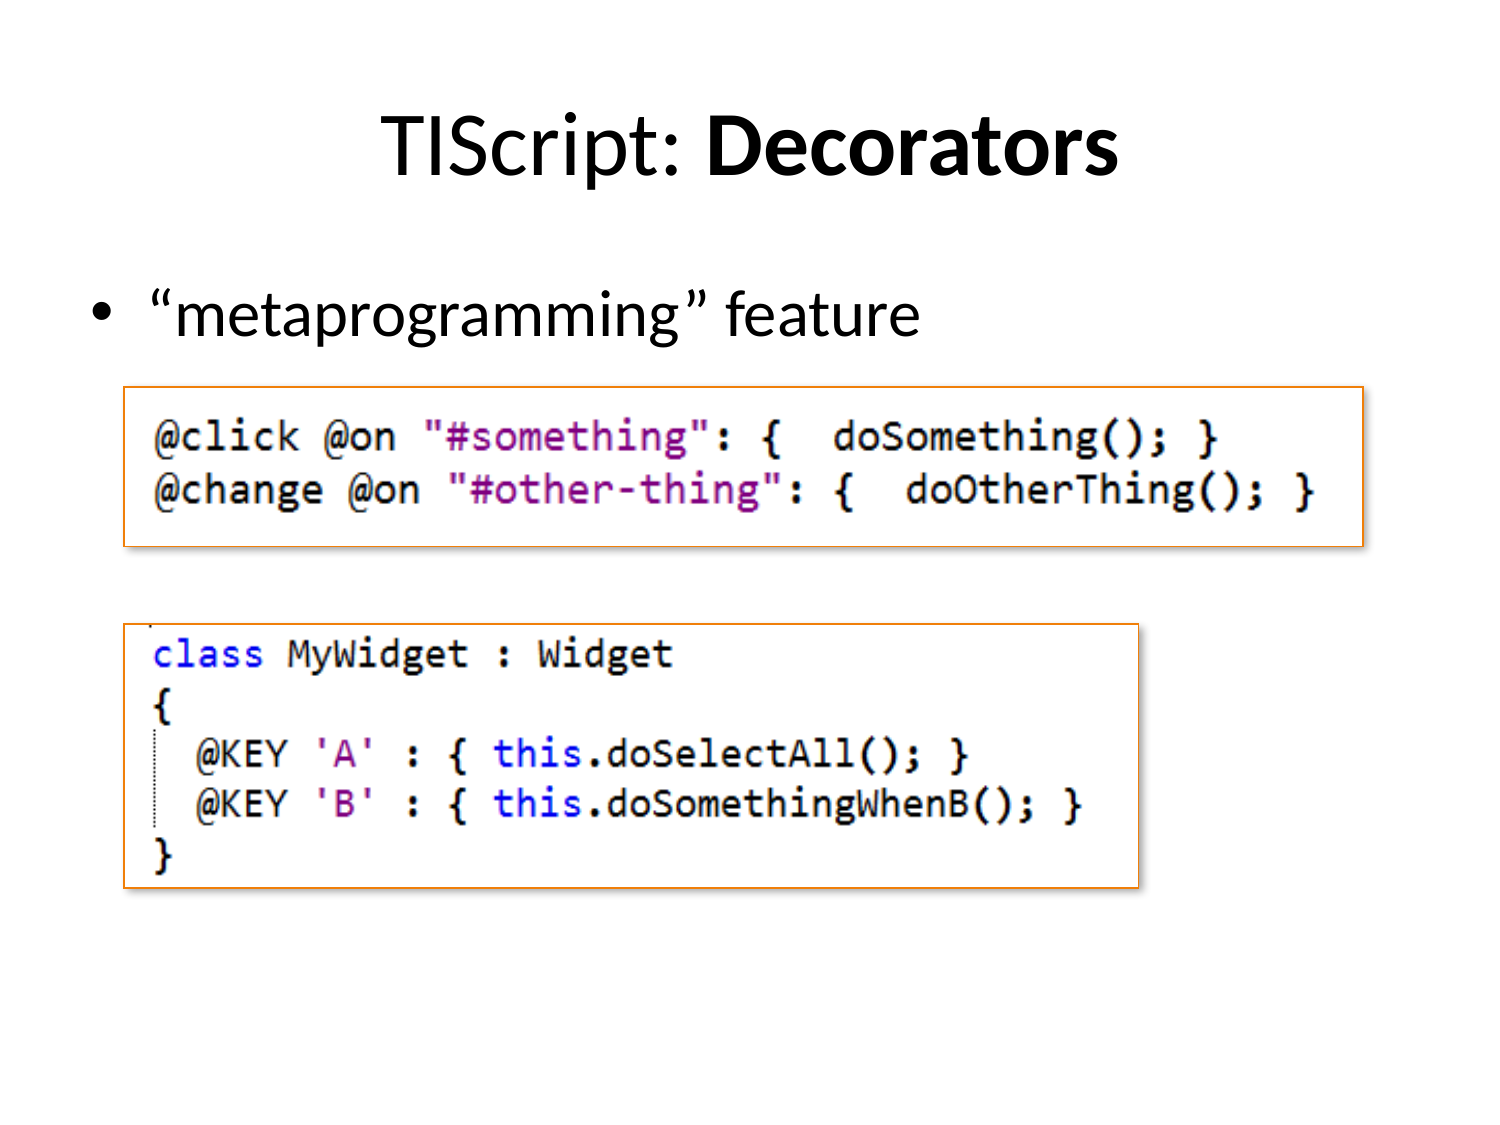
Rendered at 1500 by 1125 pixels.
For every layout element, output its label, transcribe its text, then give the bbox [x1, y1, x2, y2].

title TIScript: Decorators [75, 45, 1425, 233]
picture [124, 624, 1138, 888]
picture [124, 387, 1363, 546]
list “metaprogramming” feature [75, 262, 1425, 1005]
